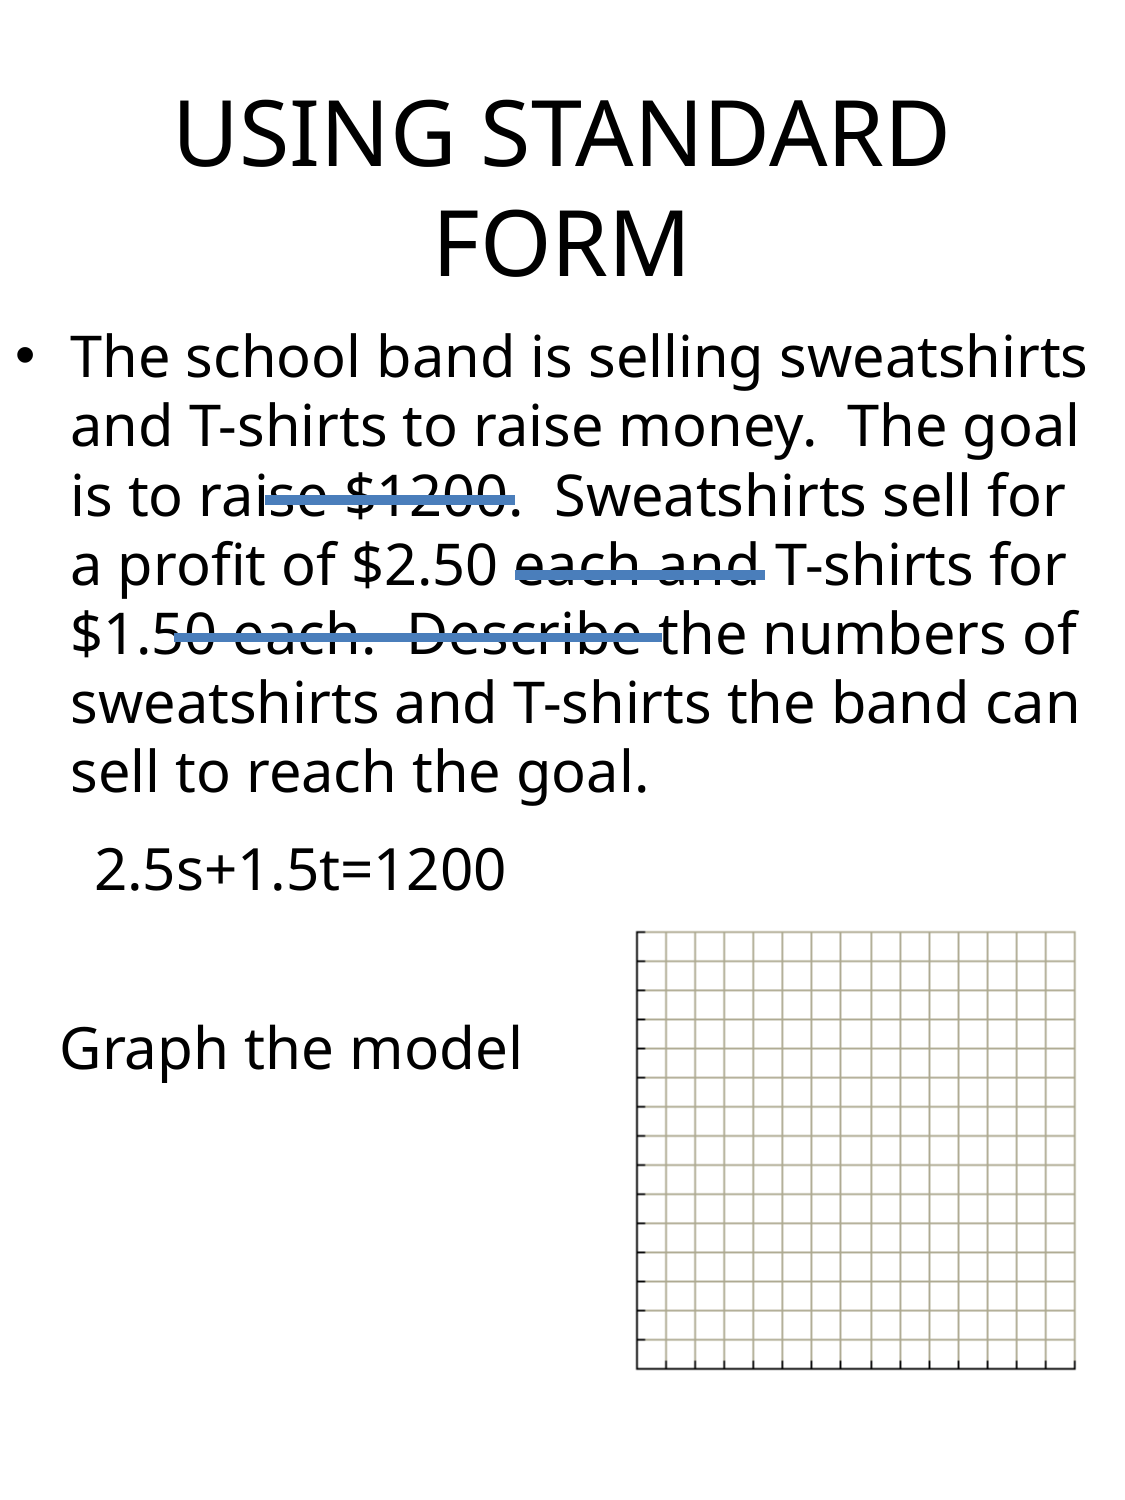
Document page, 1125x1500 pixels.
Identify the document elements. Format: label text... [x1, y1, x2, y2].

title USING STANDARD FORM [56, 60, 1069, 310]
picture [581, 877, 1125, 1423]
text_box Graph the model [44, 1003, 538, 1089]
text_box 2.5s+1.5t=1200 [79, 825, 522, 910]
list The school band is selling sweatshirts and T-shirts to raise money. The goal is to raise $1200. Sweatshirts sell for a profit of $2.50 each and T-shirts for $1.50 each. Describe the numbers of sweatshirts and T-shirts the band can sell to reach the goal. [0, 312, 1125, 813]
